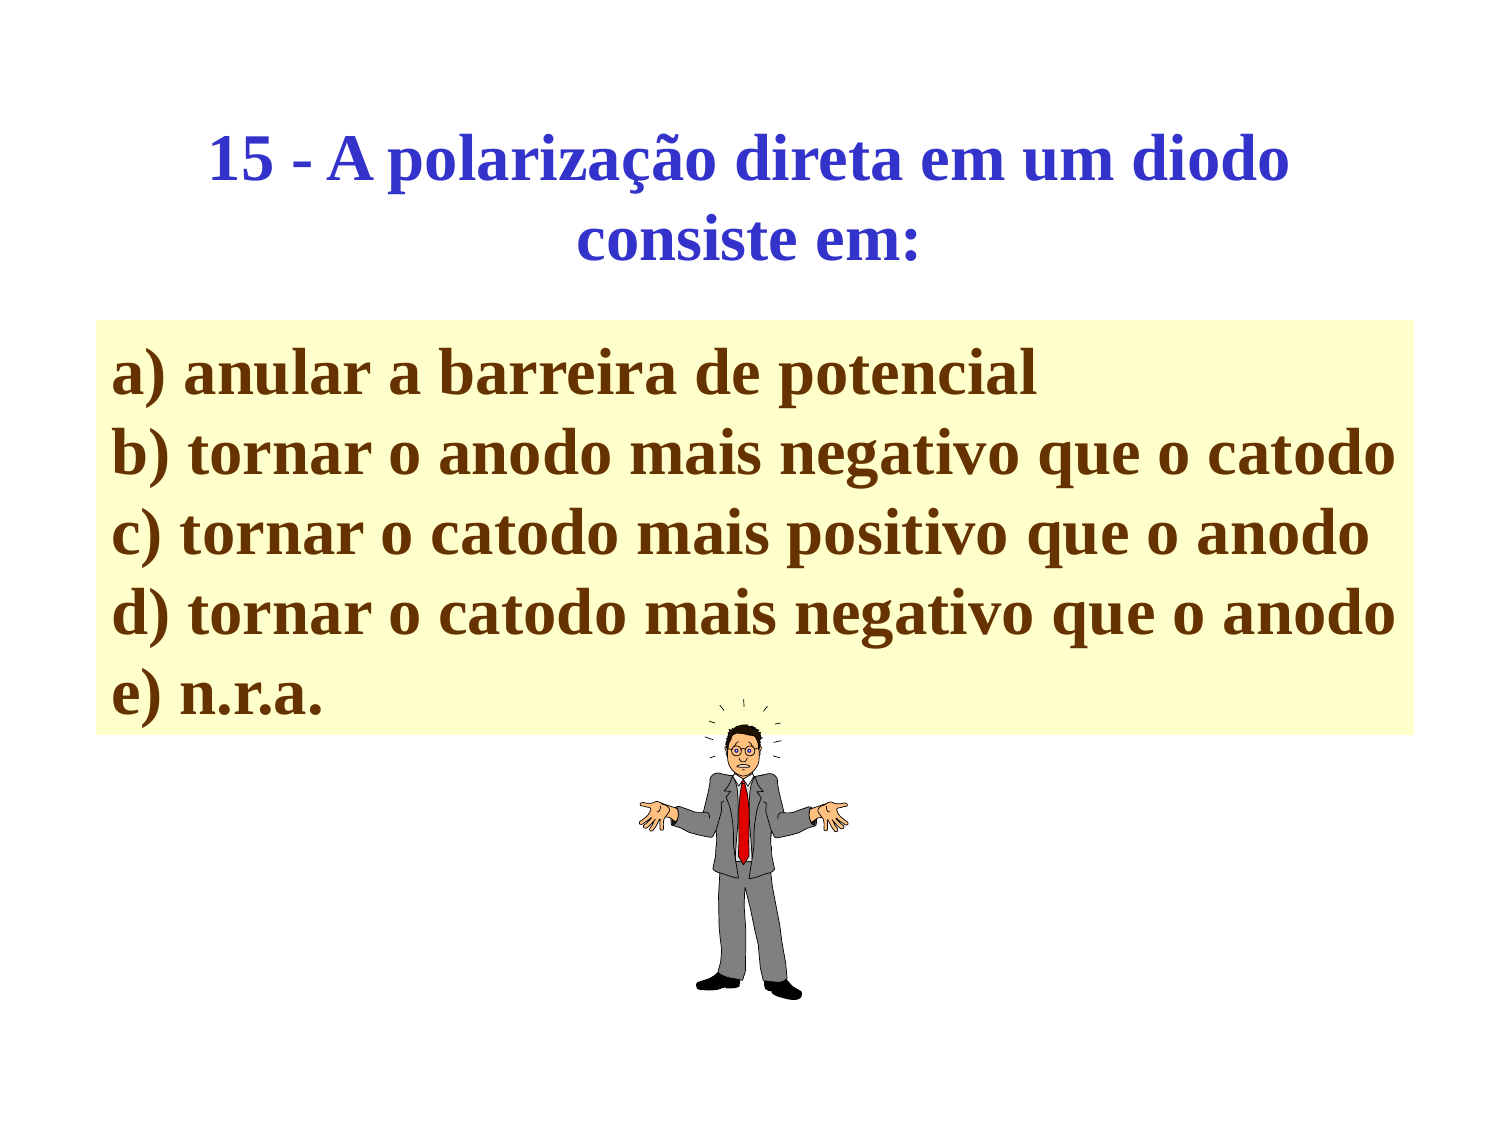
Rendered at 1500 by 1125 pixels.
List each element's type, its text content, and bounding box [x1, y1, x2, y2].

title 15 - A polarização direta em um diodo consiste em: [112, 99, 1388, 288]
text_box a) anular a barreira de potencial b) tornar o anodo mais negativo que o catodo c) tornar o catodo mais positivo que o anodo d) tornar o catodo mais negativo que o anodo e) n.r.a. [96, 320, 1414, 735]
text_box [638, 698, 851, 1001]
